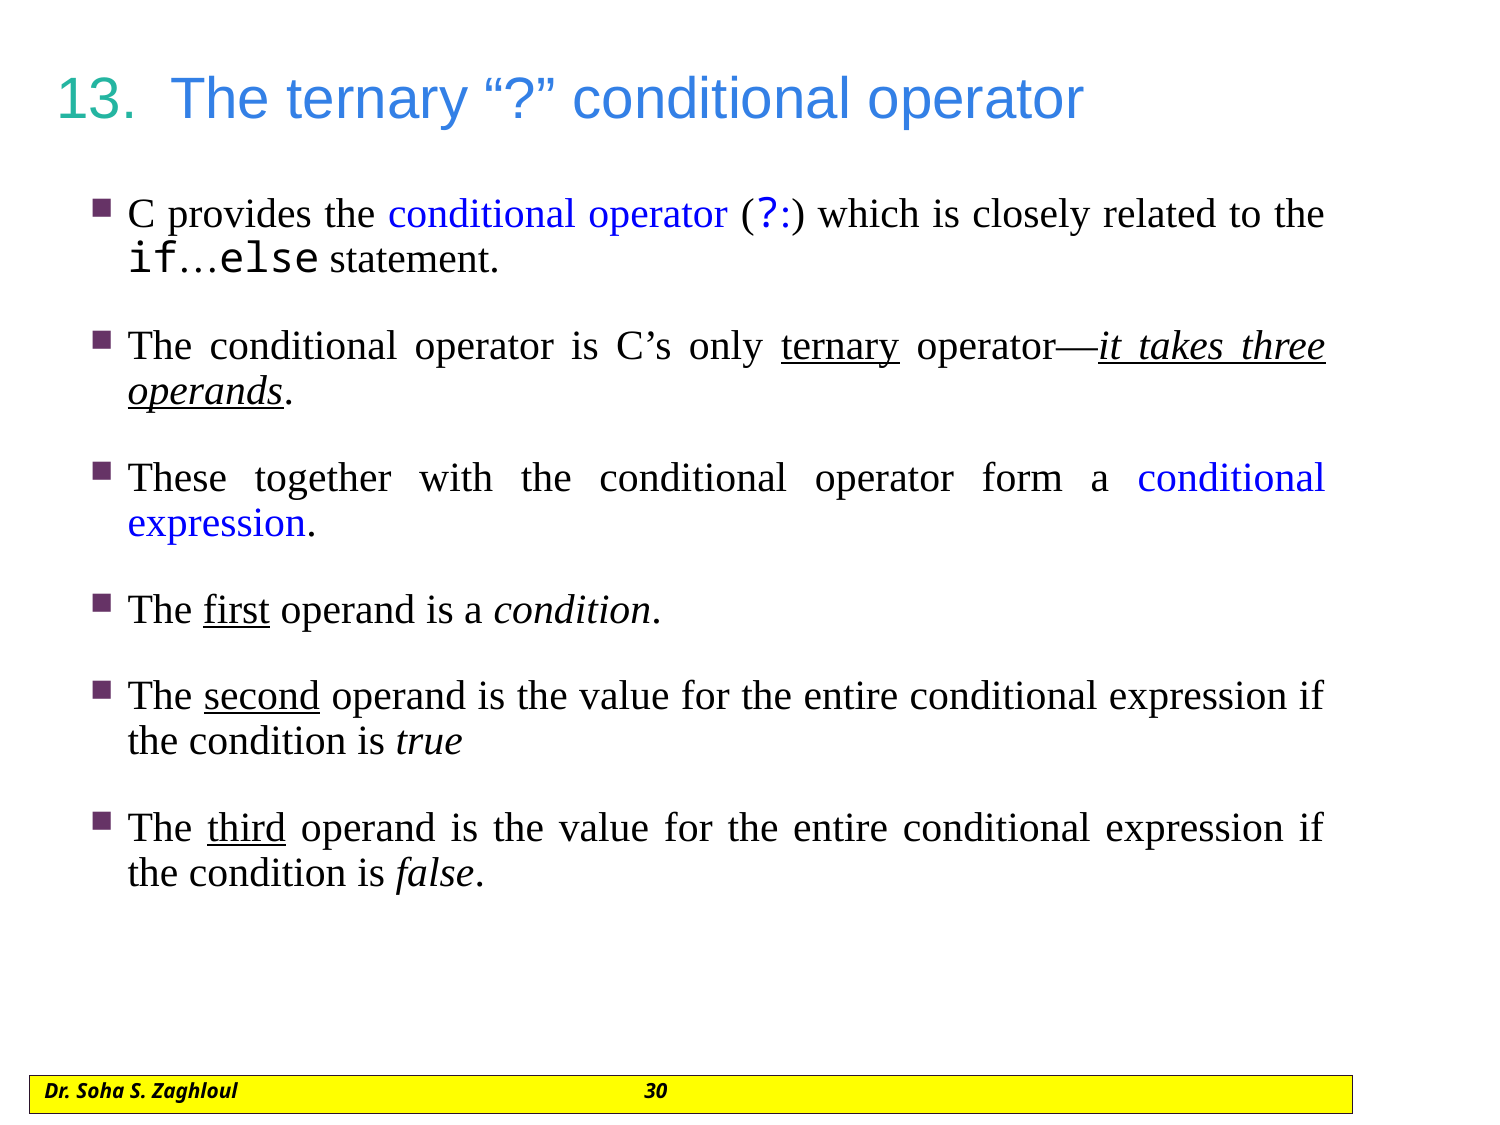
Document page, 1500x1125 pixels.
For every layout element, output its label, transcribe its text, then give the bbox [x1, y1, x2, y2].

title 13. The ternary “?” conditional operator [41, 52, 1447, 161]
list C provides the conditional operator (?:) which is closely related to the if…else statement. The conditional operator is C’s only ternary operator—it takes three operands. These together with the conditional operator form a conditional expression. The first operand is a condition. The second operand is the value for the entire conditional expression if the condition is true The third operand is the value for the entire conditional expression if the condition is false. [75, 184, 1341, 1059]
text_box Dr. Soha S. Zaghloul 30 [29, 1075, 1353, 1114]
